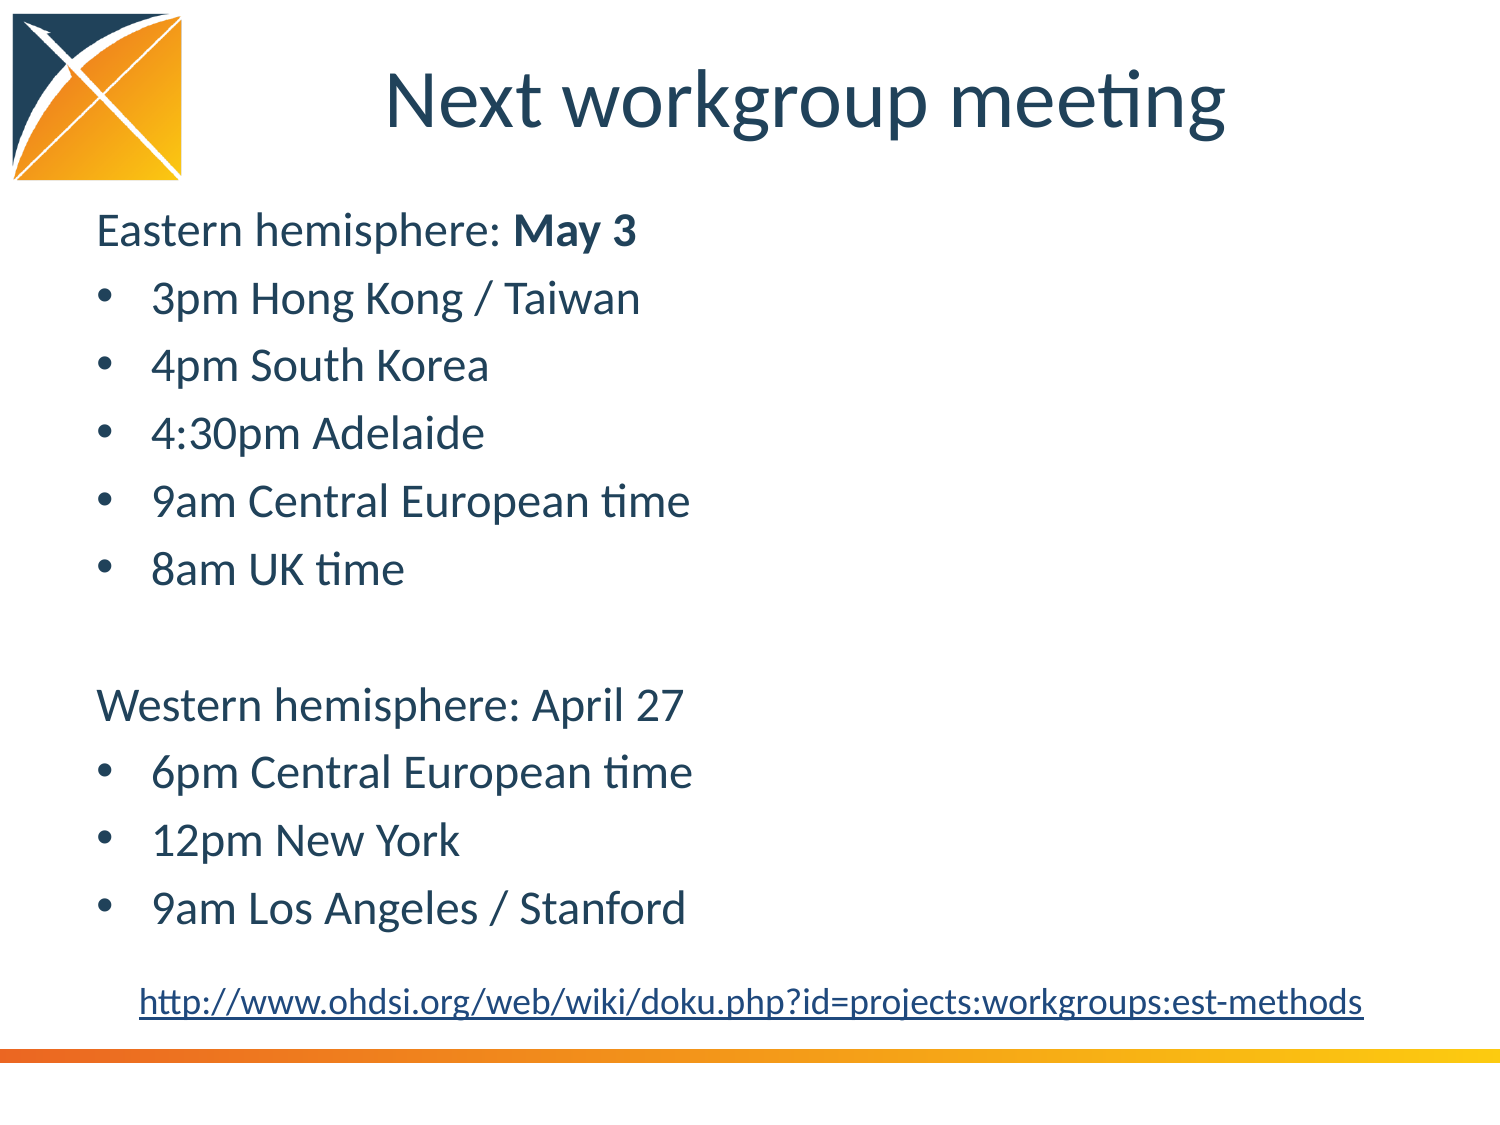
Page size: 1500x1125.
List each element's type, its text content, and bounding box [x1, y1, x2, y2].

picture [0, 0, 206, 200]
text_box http://www.ohdsi.org/web/wiki/doku.php?id=projects:workgroups:est-methods [123, 969, 1387, 1030]
list Eastern hemisphere: May 3 3pm Hong Kong / Taiwan 4pm South Korea 4:30pm Adelaide 9am Central European time 8am UK time Western hemisphere: April 27 6pm Central European time 12pm New York 9am Los Angeles / Stanford [81, 190, 1432, 947]
title Next workgroup meeting [187, 24, 1425, 163]
